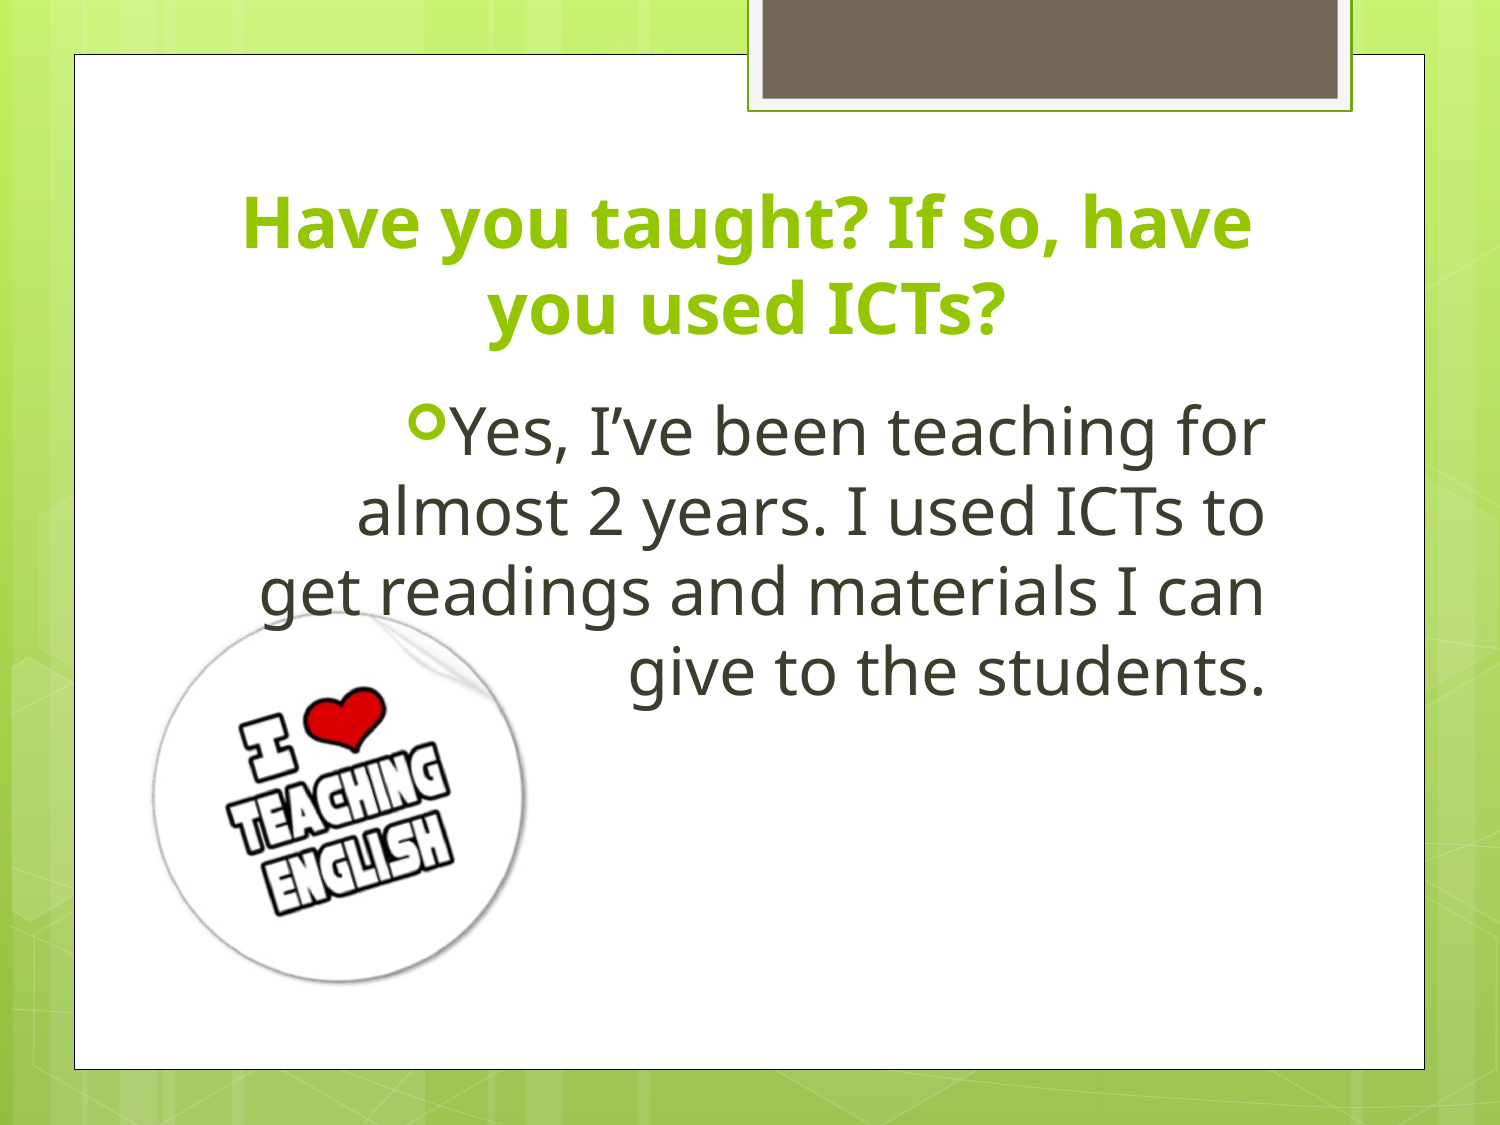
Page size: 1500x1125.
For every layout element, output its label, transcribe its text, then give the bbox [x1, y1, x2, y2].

picture [78, 604, 552, 1051]
title Have you taught? If so, have you used ICTs? [171, 168, 1324, 357]
list Yes, I’ve been teaching for almost 2 years. I used ICTs to get readings and materials I can give to the students. [171, 381, 1283, 957]
